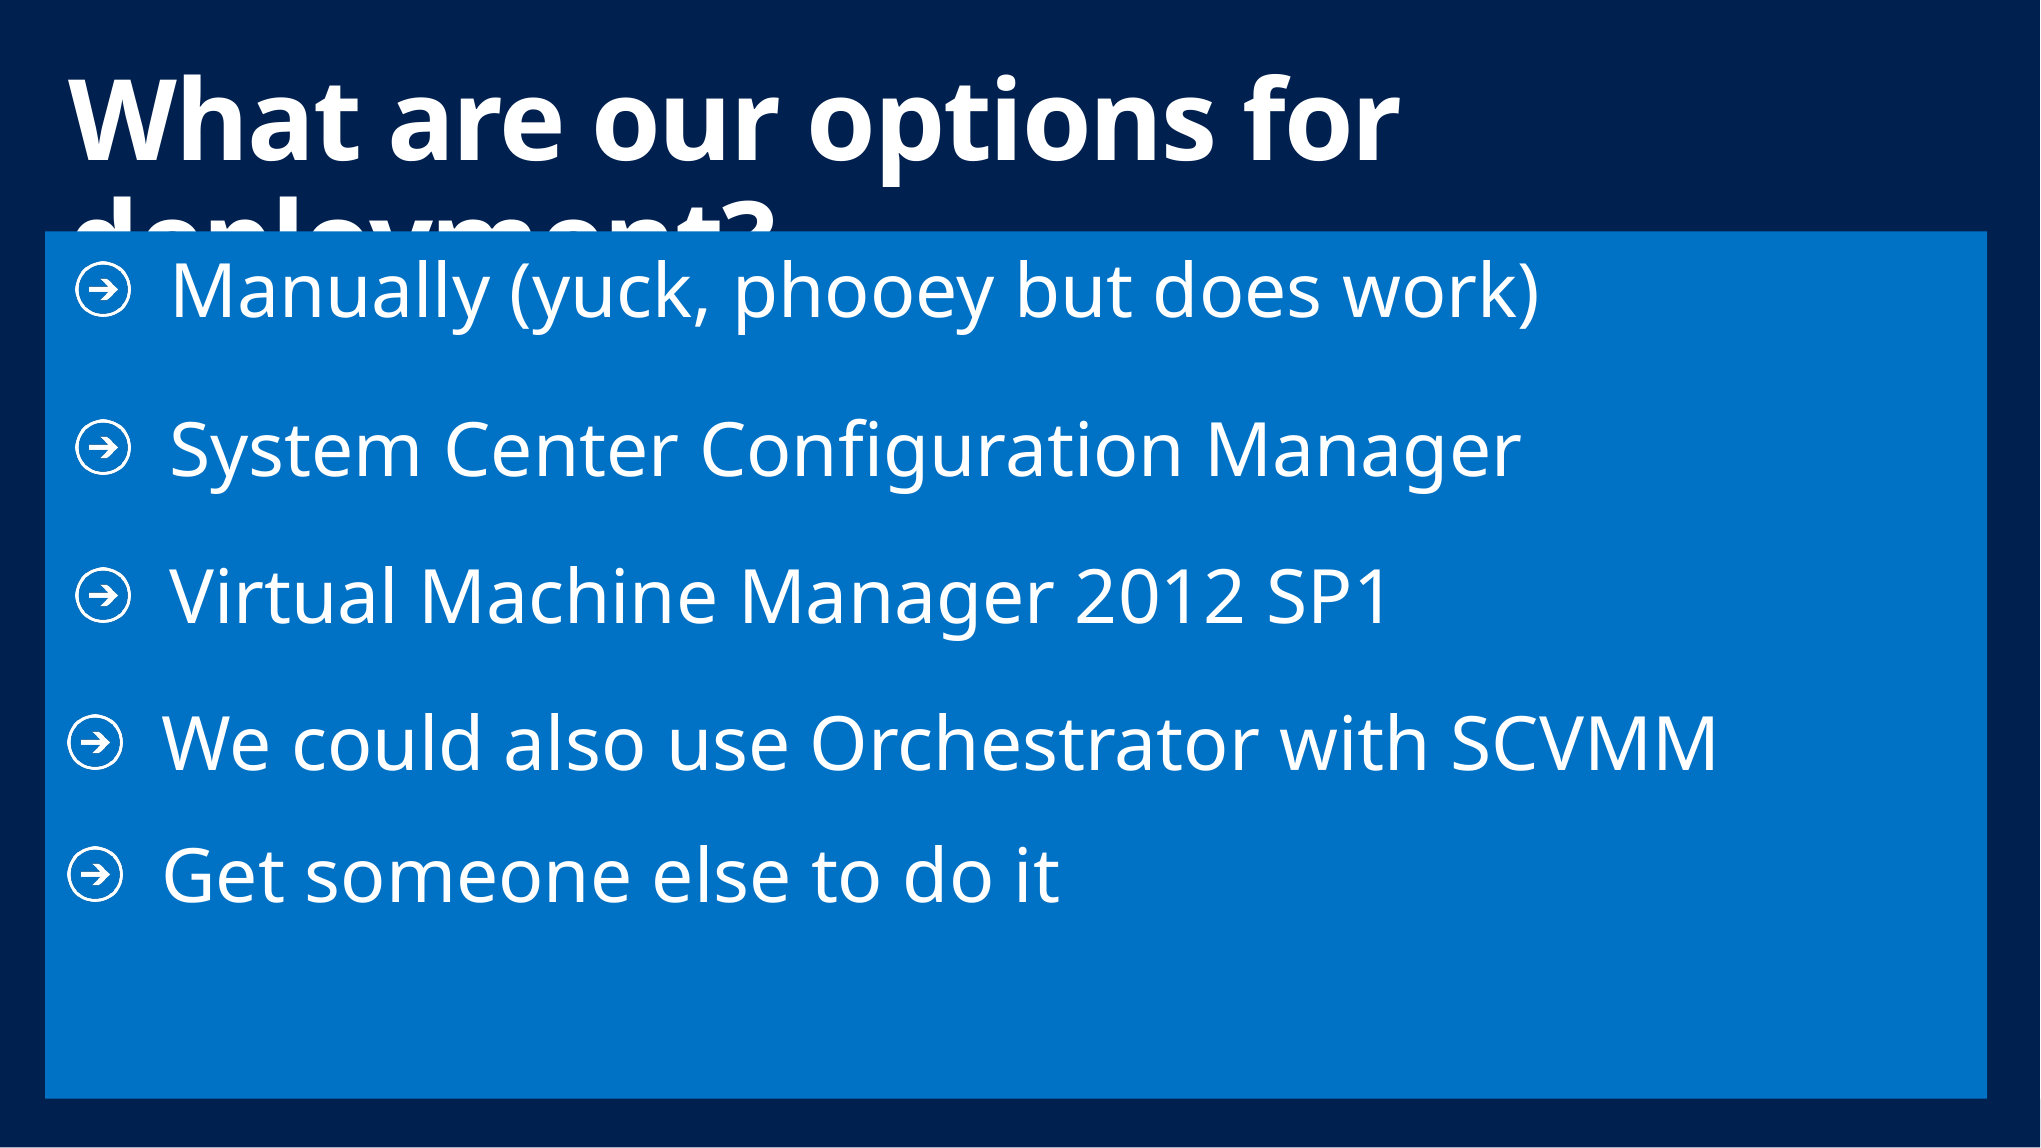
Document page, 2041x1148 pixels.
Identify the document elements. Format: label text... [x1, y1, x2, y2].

text_box Manually (yuck, phooey but does work) [60, 245, 1995, 342]
text_box Get someone else to do it [52, 830, 1987, 926]
text_box Virtual Machine Manager 2012 SP1 [60, 551, 1995, 648]
picture [67, 714, 123, 770]
picture [75, 419, 131, 475]
text_box [46, 231, 1988, 1098]
text_box [0, 0, 2041, 1148]
text_box We could also use Orchestrator with SCVMM [52, 698, 1987, 795]
title What are our options for deployment? [46, 48, 1996, 197]
picture [67, 846, 123, 902]
text_box System Center Configuration Manager [60, 403, 1995, 500]
picture [75, 567, 131, 623]
picture [75, 261, 131, 317]
